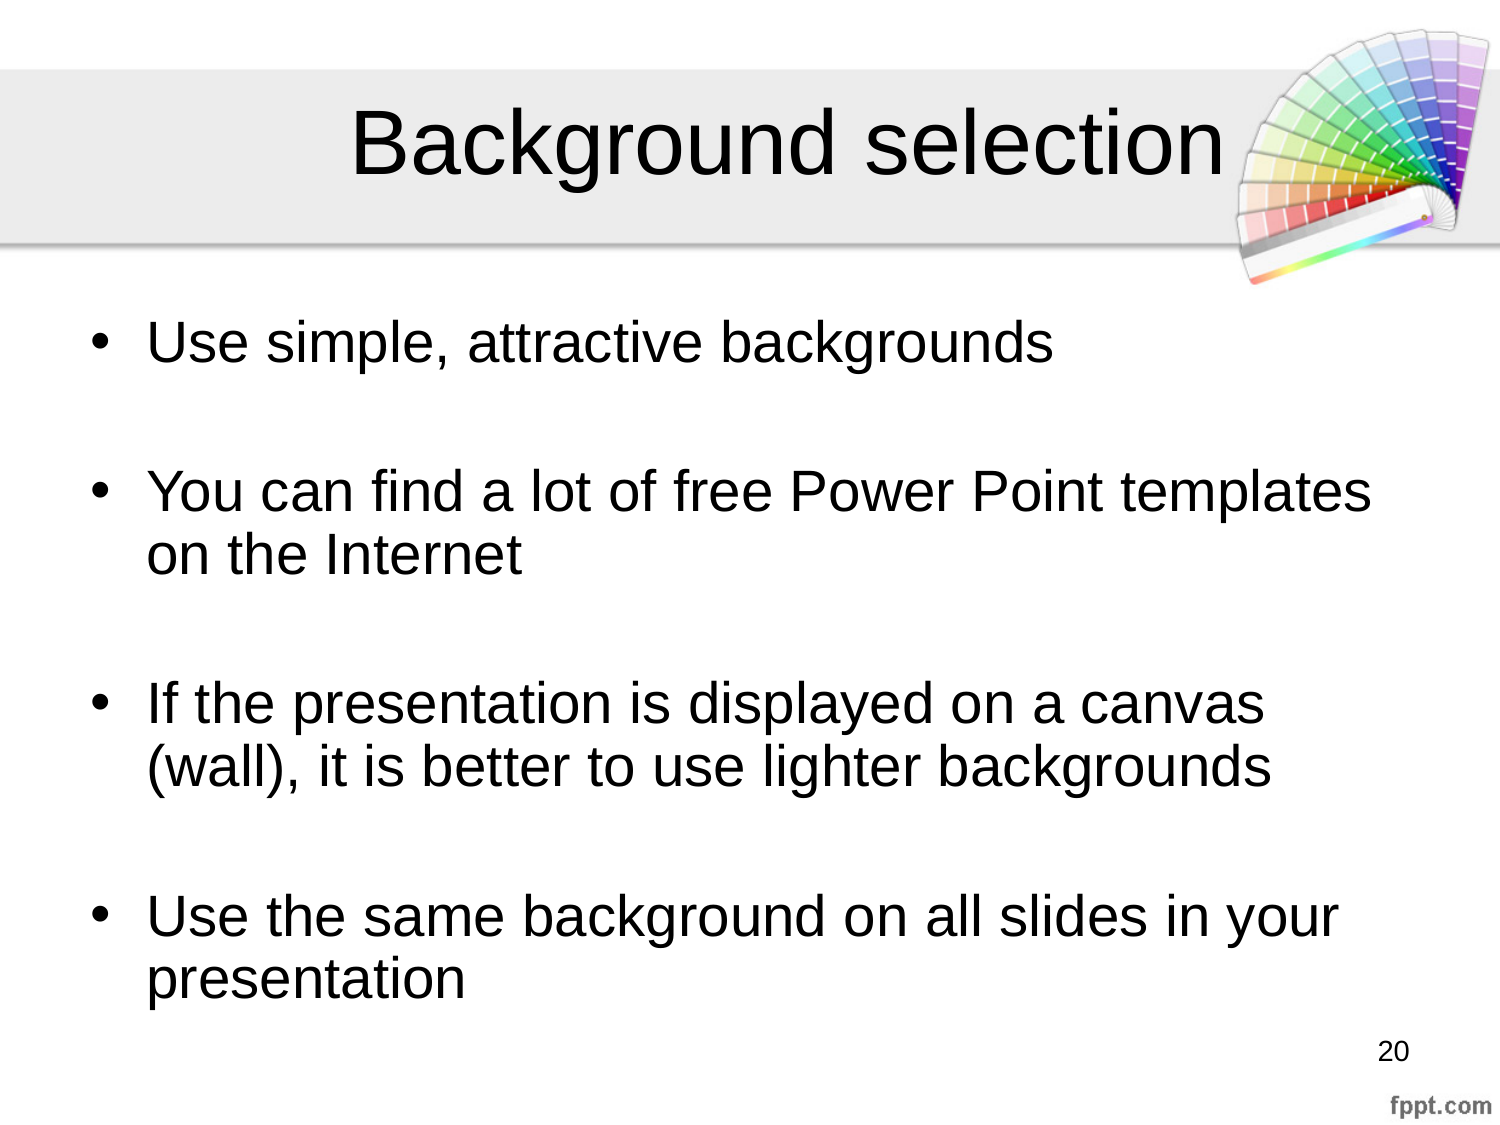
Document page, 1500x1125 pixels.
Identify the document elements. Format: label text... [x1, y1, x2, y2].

title Background selection [225, 50, 1353, 225]
list Use simple, attractive backgrounds You can find a lot of free Power Point templates on the Internet If the presentation is displayed on a canvas (wall), it is better to use lighter backgrounds Use the same background on all slides in your presentation [75, 304, 1425, 1125]
picture [0, 0, 1500, 1125]
